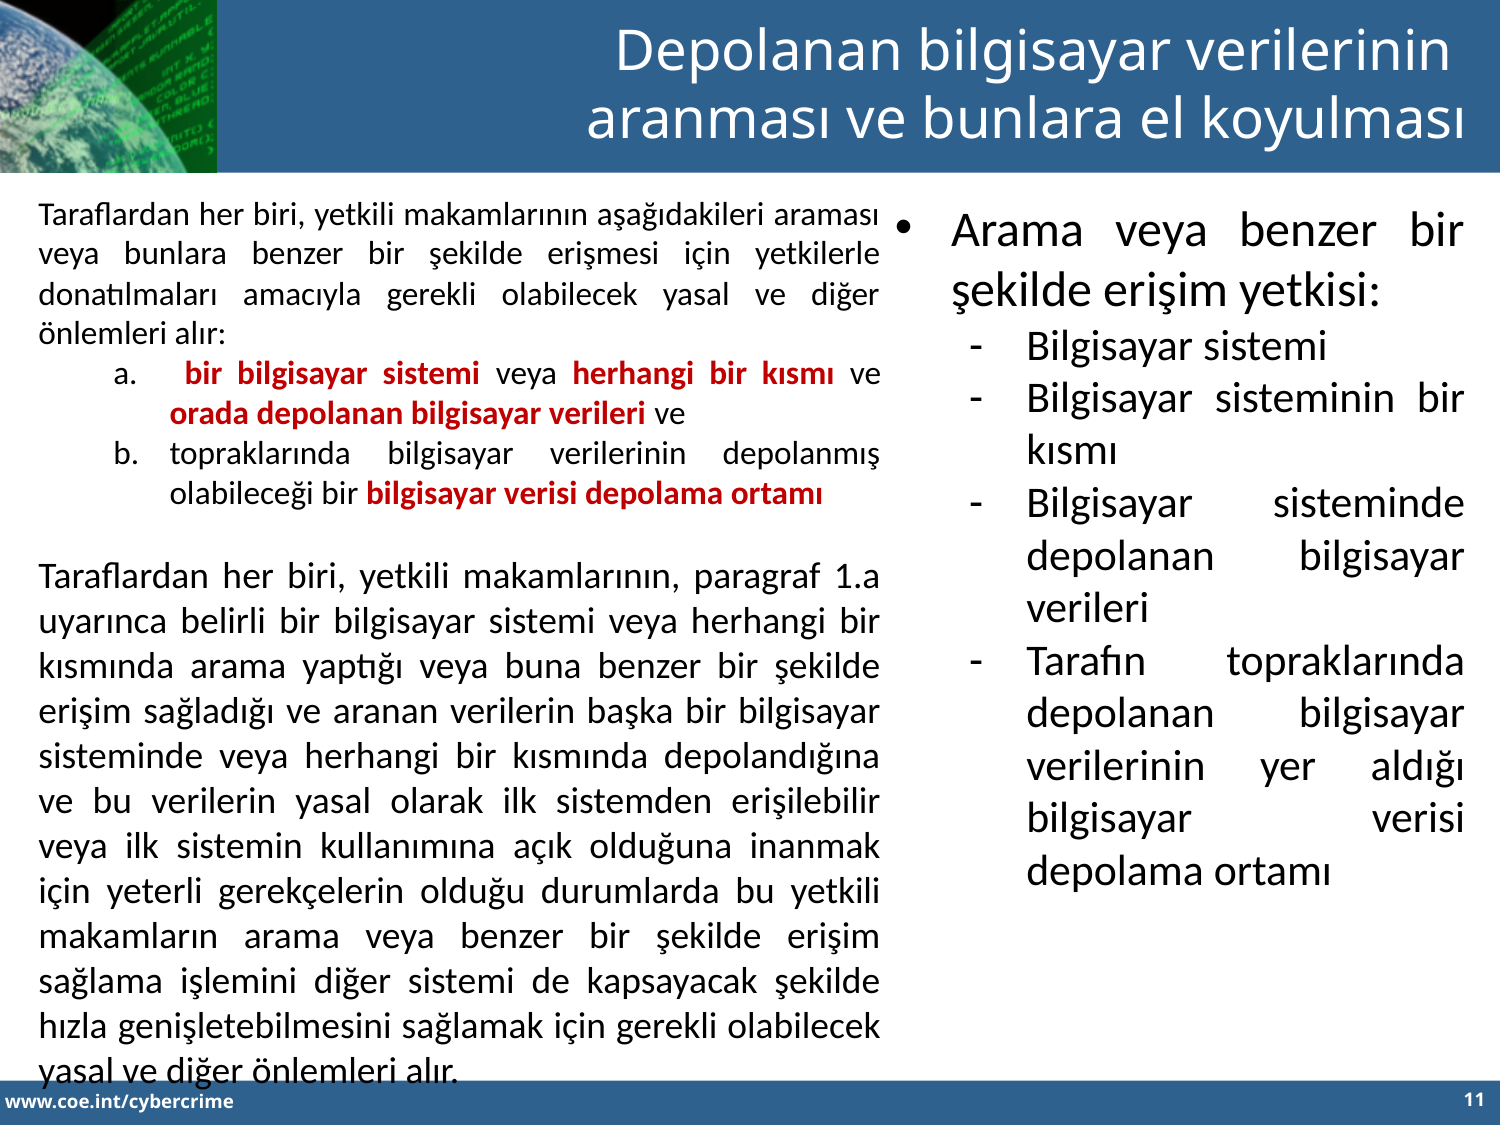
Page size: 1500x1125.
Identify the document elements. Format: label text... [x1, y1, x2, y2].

picture [0, 0, 217, 173]
text_box Arama veya benzer bir şekilde erişim yetkisi: Bilgisayar sistemi Bilgisayar sisteminin bir kısmı Bilgisayar sisteminde depolanan bilgisayar verileri Tarafın topraklarında depolanan bilgisayar verilerinin yer aldığı bilgisayar verisi depolama ortamı [880, 188, 1480, 902]
text_box Taraflardan her biri, yetkili makamlarının aşağıdakileri araması veya bunlara benzer bir şekilde erişmesi için yetkilerle donatılmaları amacıyla gerekli olabilecek yasal ve diğer önlemleri alır: bir bilgisayar sistemi veya herhangi bir kısmı ve orada depolanan bilgisayar verileri ve topraklarında bilgisayar verilerinin depolanmış olabileceği bir bilgisayar verisi depolama ortamı Taraflardan her biri, yetkili makamlarının, paragraf 1.a uyarınca belirli bir bilgisayar sistemi veya herhangi bir kısmında arama yaptığı veya buna benzer bir şekilde erişim sağladığı ve aranan verilerin başka bir bilgisayar sisteminde veya herhangi bir kısmında depolandığına ve bu verilerin yasal olarak ilk sistemden erişilebilir veya ilk sistemin kullanımına açık olduğuna inanmak için yeterli gerekçelerin olduğu durumlarda bu yetkili makamların arama veya benzer bir şekilde erişim sağlama işlemini diğer sistemi de kapsayacak şekilde hızla genişletebilmesini sağlamak için gerekli olabilecek yasal ve diğer önlemleri alır. [23, 184, 896, 1099]
text_box Depolanan bilgisayar verilerinin aranması ve bunlara el koyulması [230, 7, 1483, 157]
